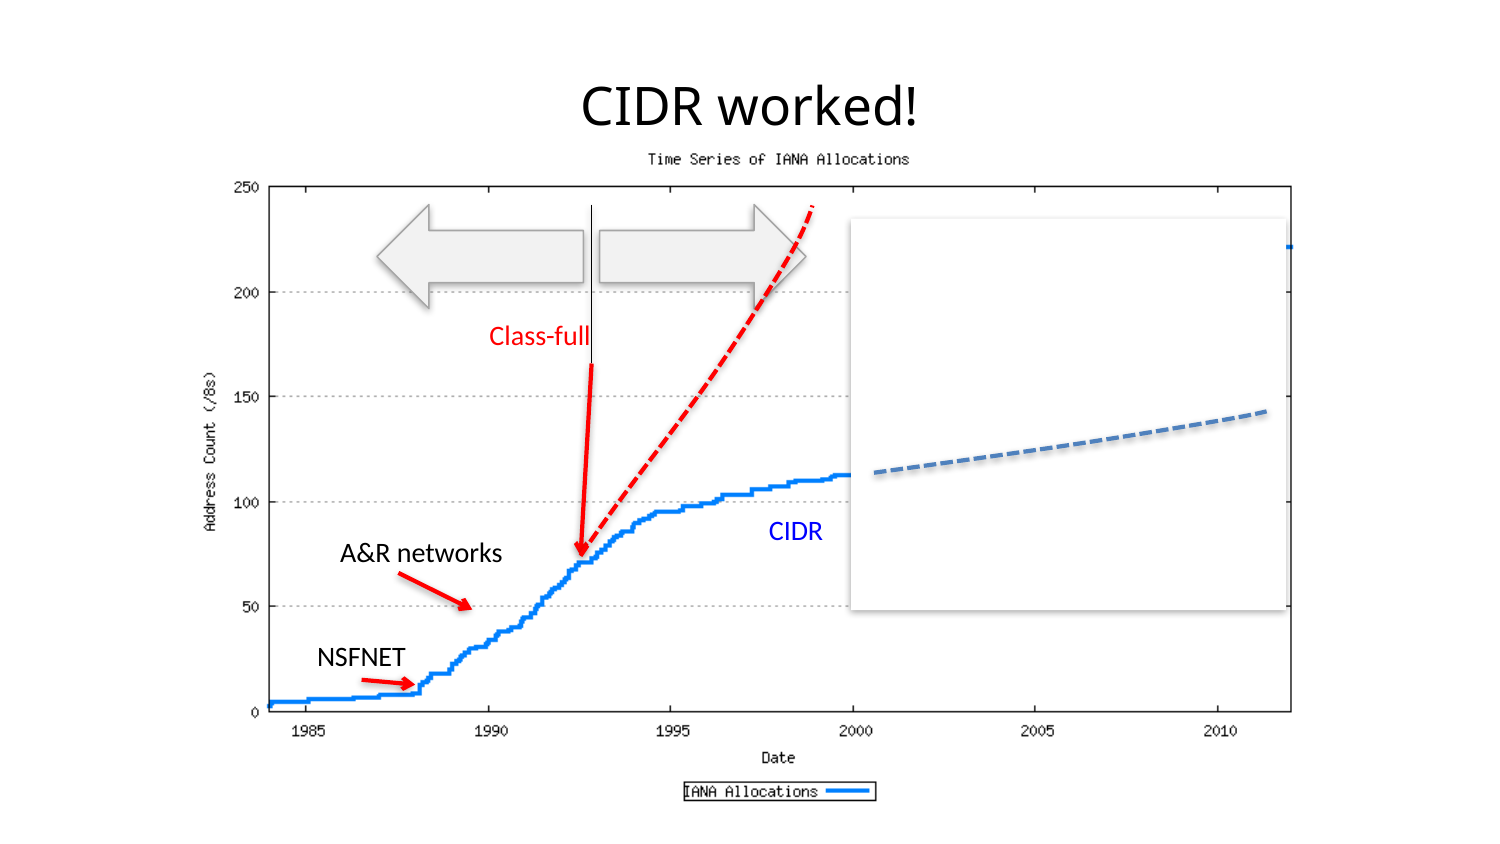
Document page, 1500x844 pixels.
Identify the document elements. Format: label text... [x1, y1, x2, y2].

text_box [361, 680, 416, 685]
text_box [580, 363, 592, 557]
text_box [398, 572, 473, 610]
picture [187, 131, 1313, 808]
title CIDR worked! [75, 33, 1425, 175]
